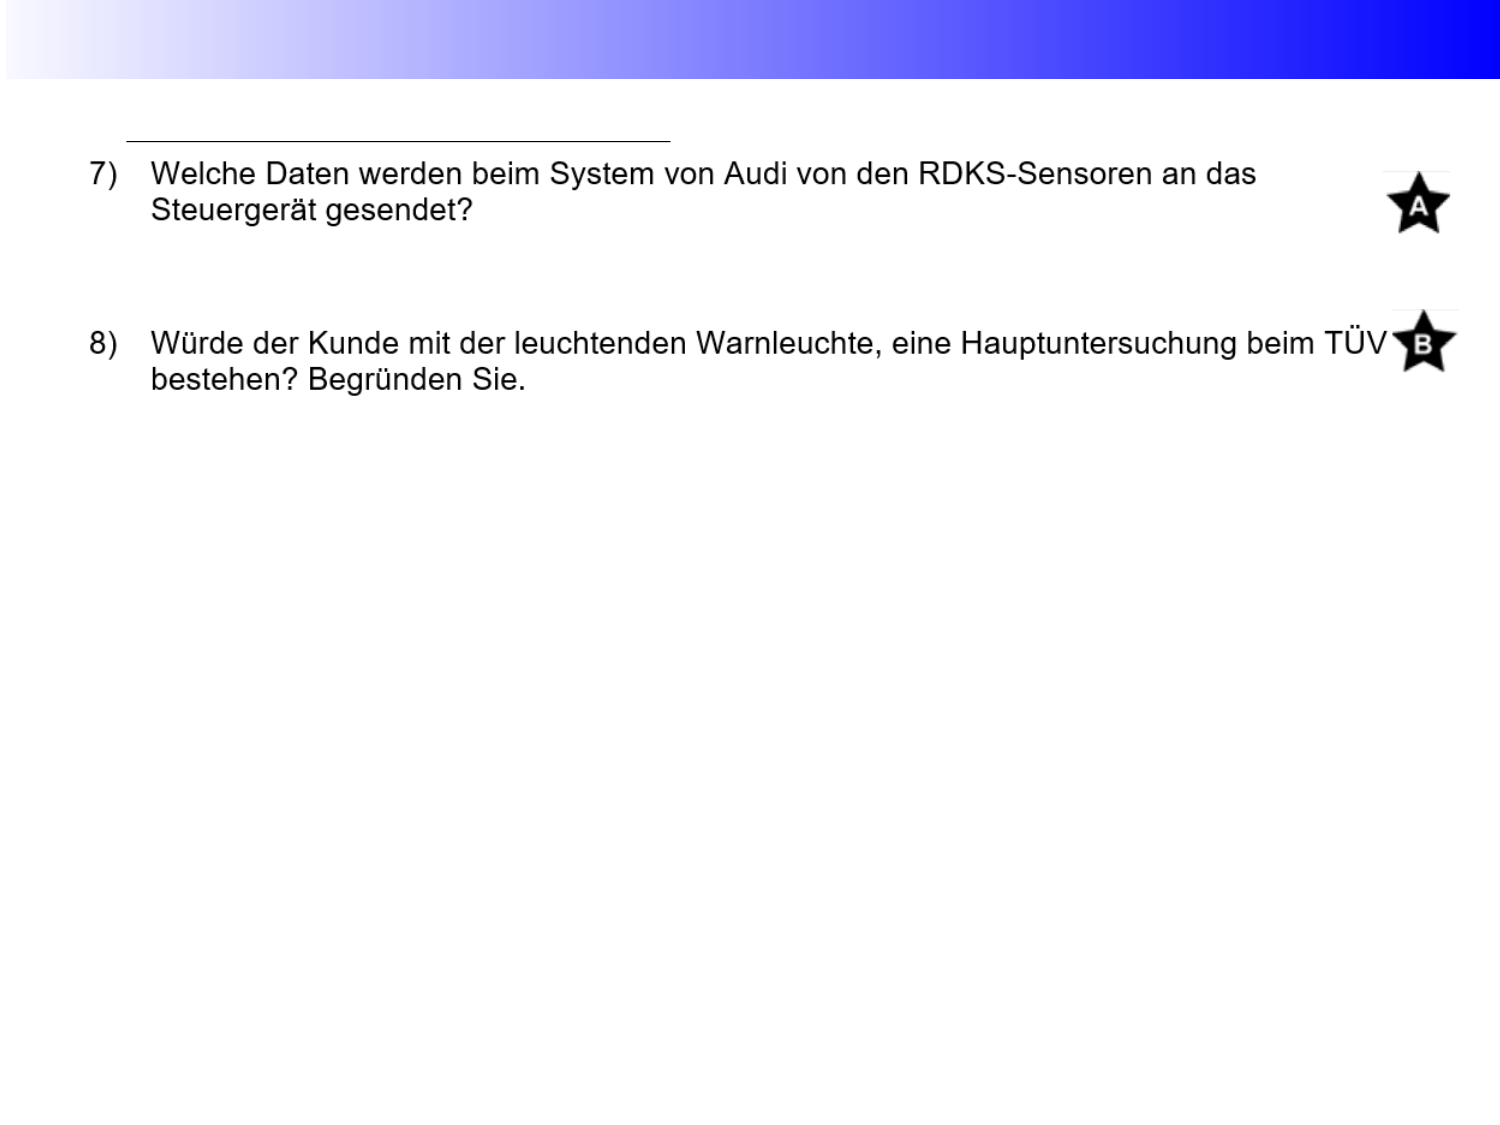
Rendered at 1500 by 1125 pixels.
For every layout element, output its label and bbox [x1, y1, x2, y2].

picture [64, 141, 1473, 539]
